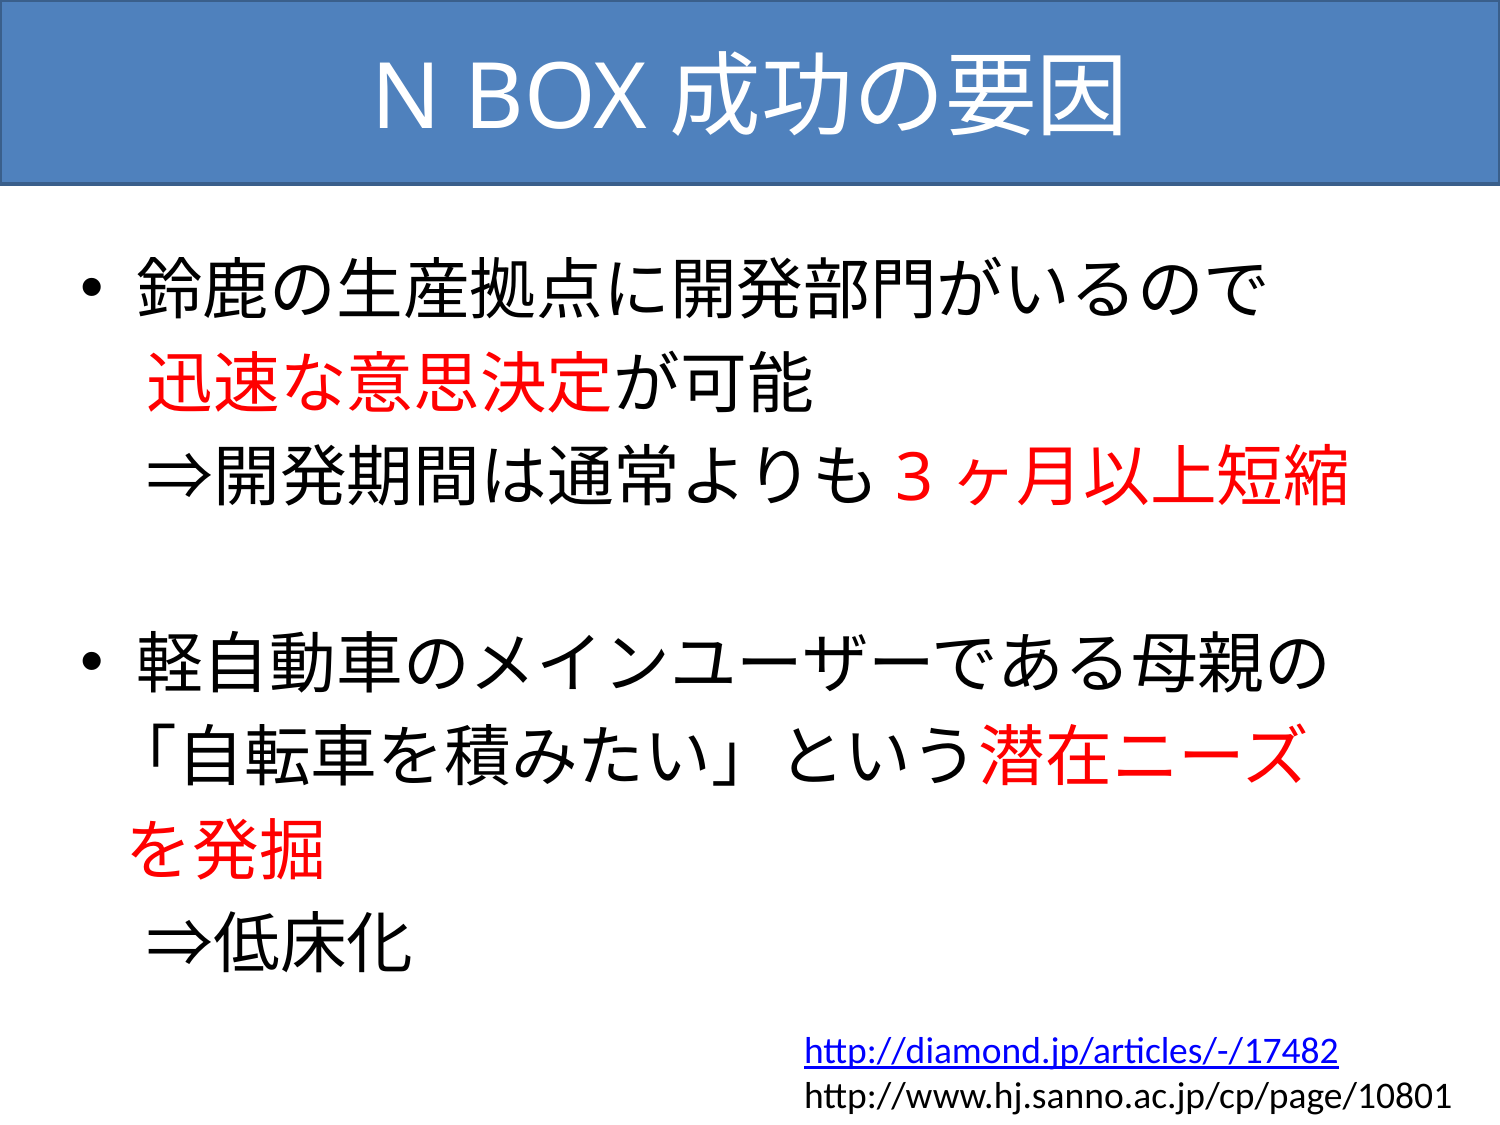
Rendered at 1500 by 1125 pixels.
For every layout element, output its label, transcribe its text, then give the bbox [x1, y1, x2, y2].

text_box http://diamond.jp/articles/-/17482 http://www.hj.sanno.ac.jp/cp/page/10801 [789, 1018, 1468, 1124]
list 鈴鹿の生産拠点に開発部門がいるので 迅速な意思決定が可能 ⇒開発期間は通常よりも3ヶ月以上短縮 軽自動車のメインユーザーである母親の 「自転車を積みたい」という潜在ニーズ を発掘 ⇒低床化 [64, 239, 1436, 1019]
text_box N BOX成功の要因 [0, 0, 1500, 186]
